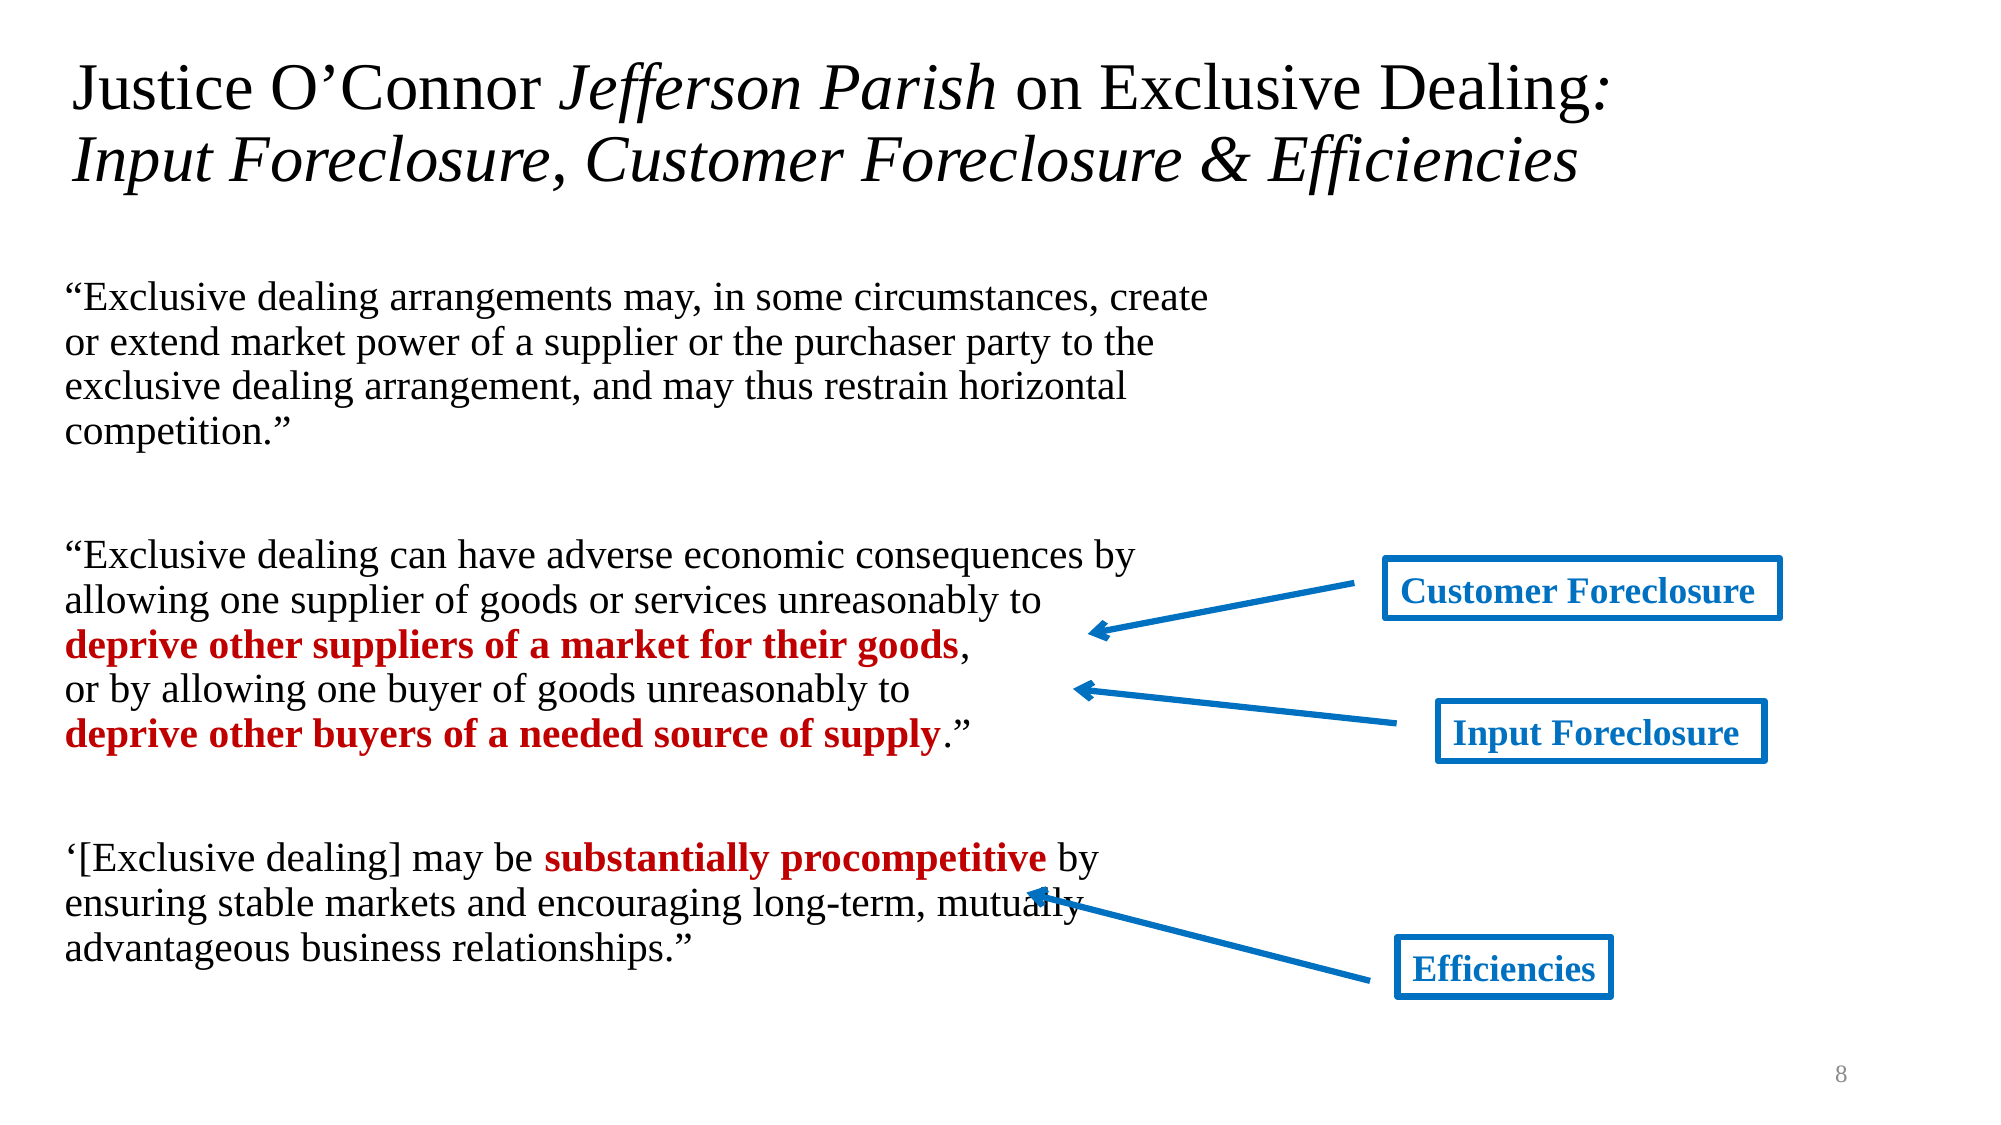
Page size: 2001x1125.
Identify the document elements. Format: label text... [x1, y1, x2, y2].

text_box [1087, 582, 1355, 634]
text_box Efficiencies [1397, 936, 1612, 997]
slide_number 8 [1412, 1042, 1863, 1103]
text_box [1026, 892, 1371, 981]
text_box Customer Foreclosure [1385, 558, 1781, 619]
text_box Input Foreclosure [1437, 701, 1765, 761]
title Justice O’Connor Jefferson Parish on Exclusive Dealing: Input Foreclosure, Customer Foreclosure & Efficiencies [56, 14, 1782, 233]
list “Exclusive dealing arrangements may, in some circumstances, create or extend market power of a supplier or the purchaser party to the exclusive dealing arrangement, and may thus restrain horizontal competition.” “Exclusive dealing can have adverse economic consequences by allowing one supplier of goods or services unreasonably to deprive other suppliers of a market for their goods, or by allowing one buyer of goods unreasonably to deprive other buyers of a needed source of supply.” ‘[Exclusive dealing] may be substantially procompetitive by ensuring stable markets and encouraging long-term, mutually advantageous business relationships.” [49, 267, 1228, 981]
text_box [1072, 688, 1397, 724]
